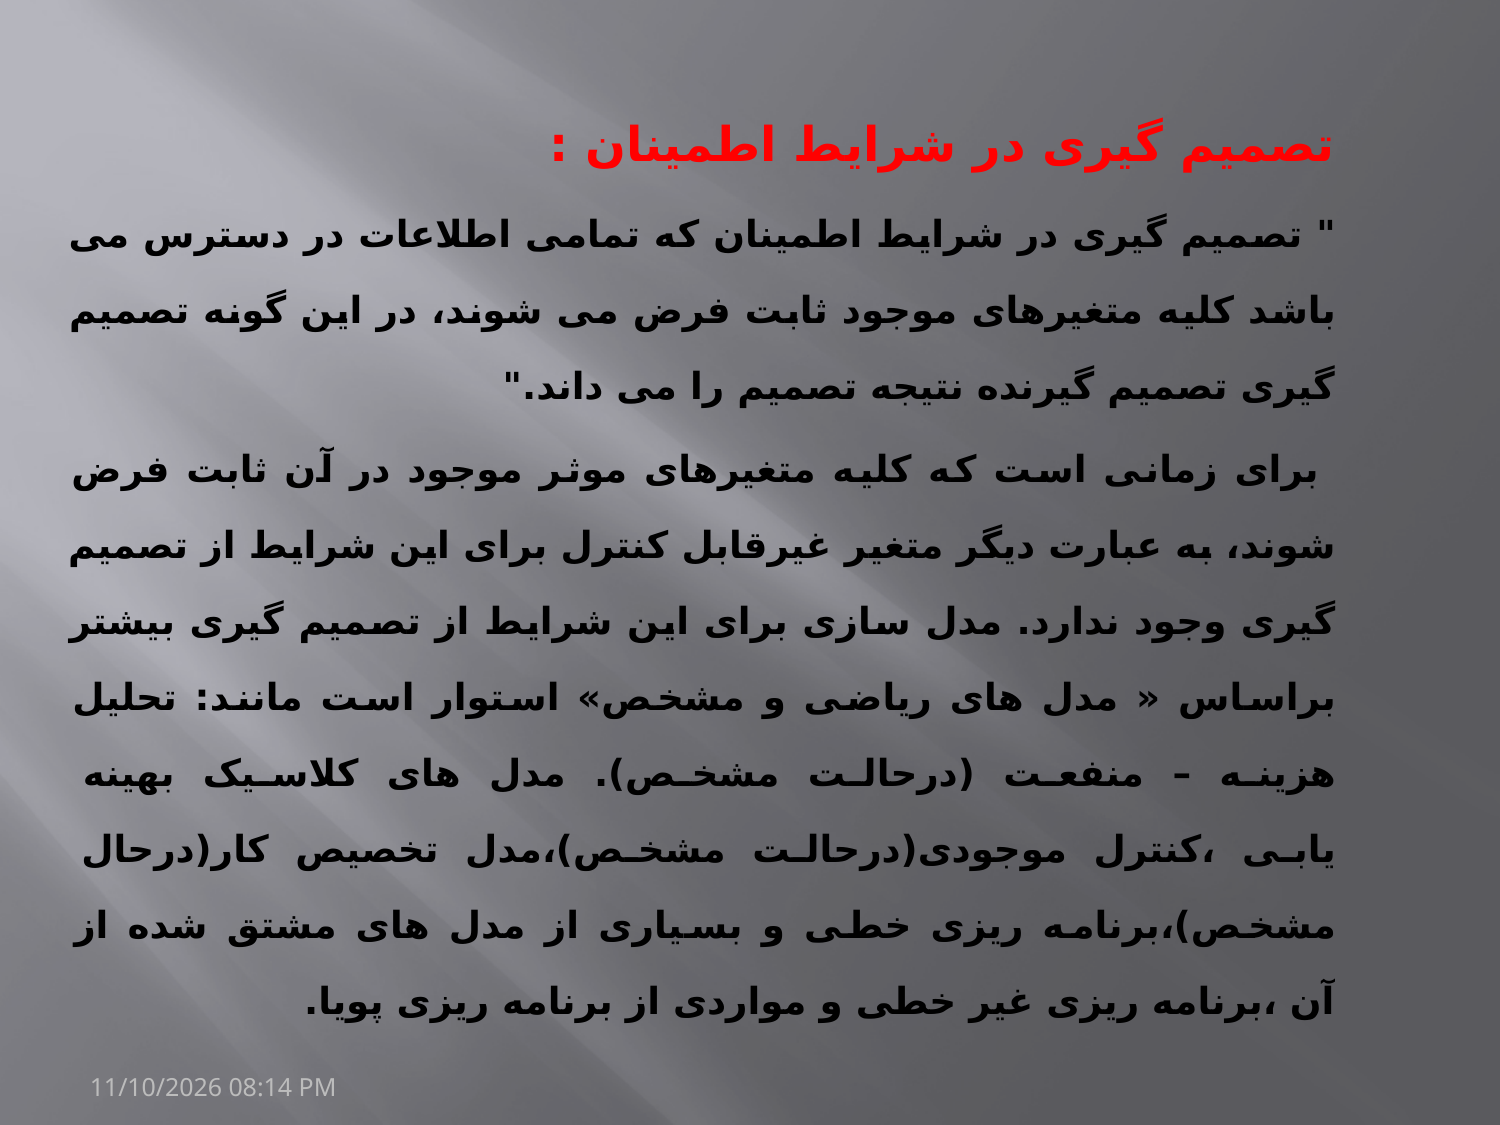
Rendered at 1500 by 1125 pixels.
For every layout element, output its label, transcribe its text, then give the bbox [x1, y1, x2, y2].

list تصمیم گیری در شرایط اطمینان : " تصمیم گیری در شرایط اطمینان که تمامی اطلاعات در دسترس می باشد کلیه متغیرهای موجود ثابت فرض می شوند، در این گونه تصمیم گیری تصمیم گیرنده نتیجه تصمیم را می داند." برای زمانی است که کلیه متغیرهای موثر موجود در آن ثابت فرض شوند، به عبارت دیگر متغیر غیرقابل کنترل برای این شرایط از تصمیم گیری وجود ندارد. مدل سازی برای این شرایط از تصمیم گیری بیشتر براساس « مدل های ریاضی و مشخص» استوار است مانند: تحلیل هزینه – منفعت (درحالت مشخص). مدل های کلاسیک بهینه یابی ،کنترل موجودی(درحالت مشخص)،مدل تخصیص کار(درحال مشخص)،برنامه ریزی خطی و بسیاری از مدل های مشتق شده از آن ،برنامه ریزی غیر خطی و مواردی از برنامه ریزی پویا. [53, 66, 1425, 1059]
slide_number 20/مارس/1 [75, 1052, 425, 1113]
